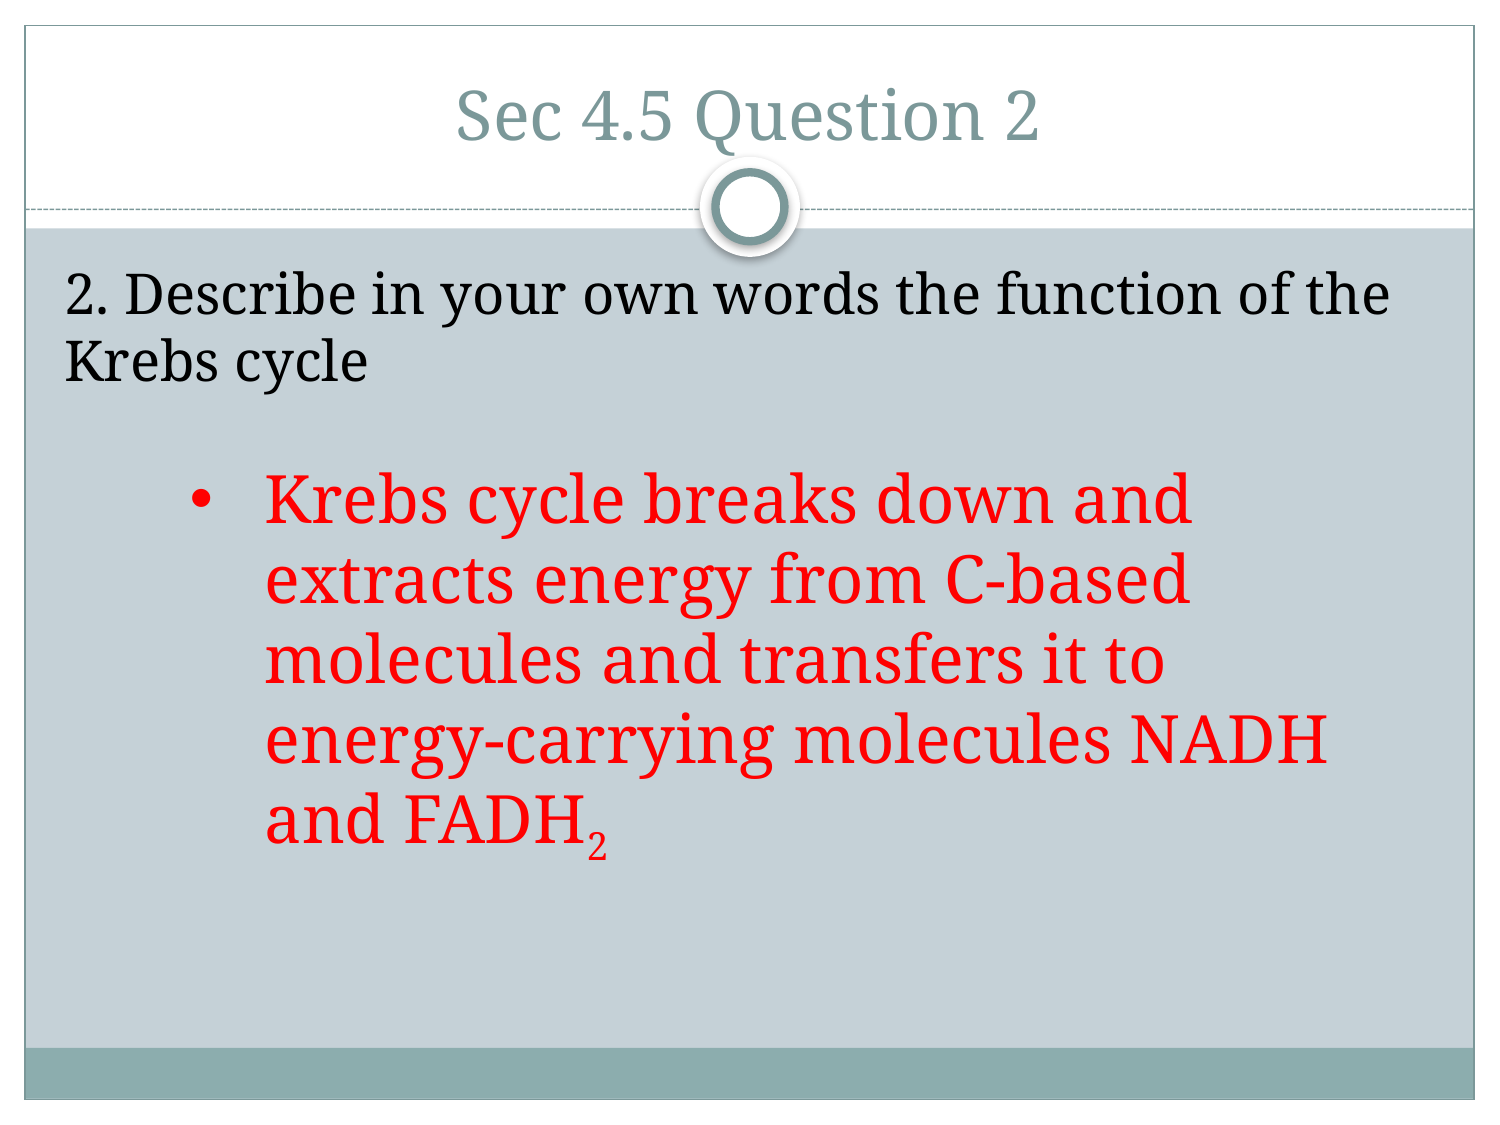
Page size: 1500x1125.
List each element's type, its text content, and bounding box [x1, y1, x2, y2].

title Sec 4.5 Question 2 [49, 37, 1450, 162]
text_box Krebs cycle breaks down and extracts energy from C-based molecules and transfers it to energy-carrying molecules NADH and FADH2 [174, 450, 1363, 876]
list 2. Describe in your own words the function of the Krebs cycle [49, 250, 1445, 1001]
